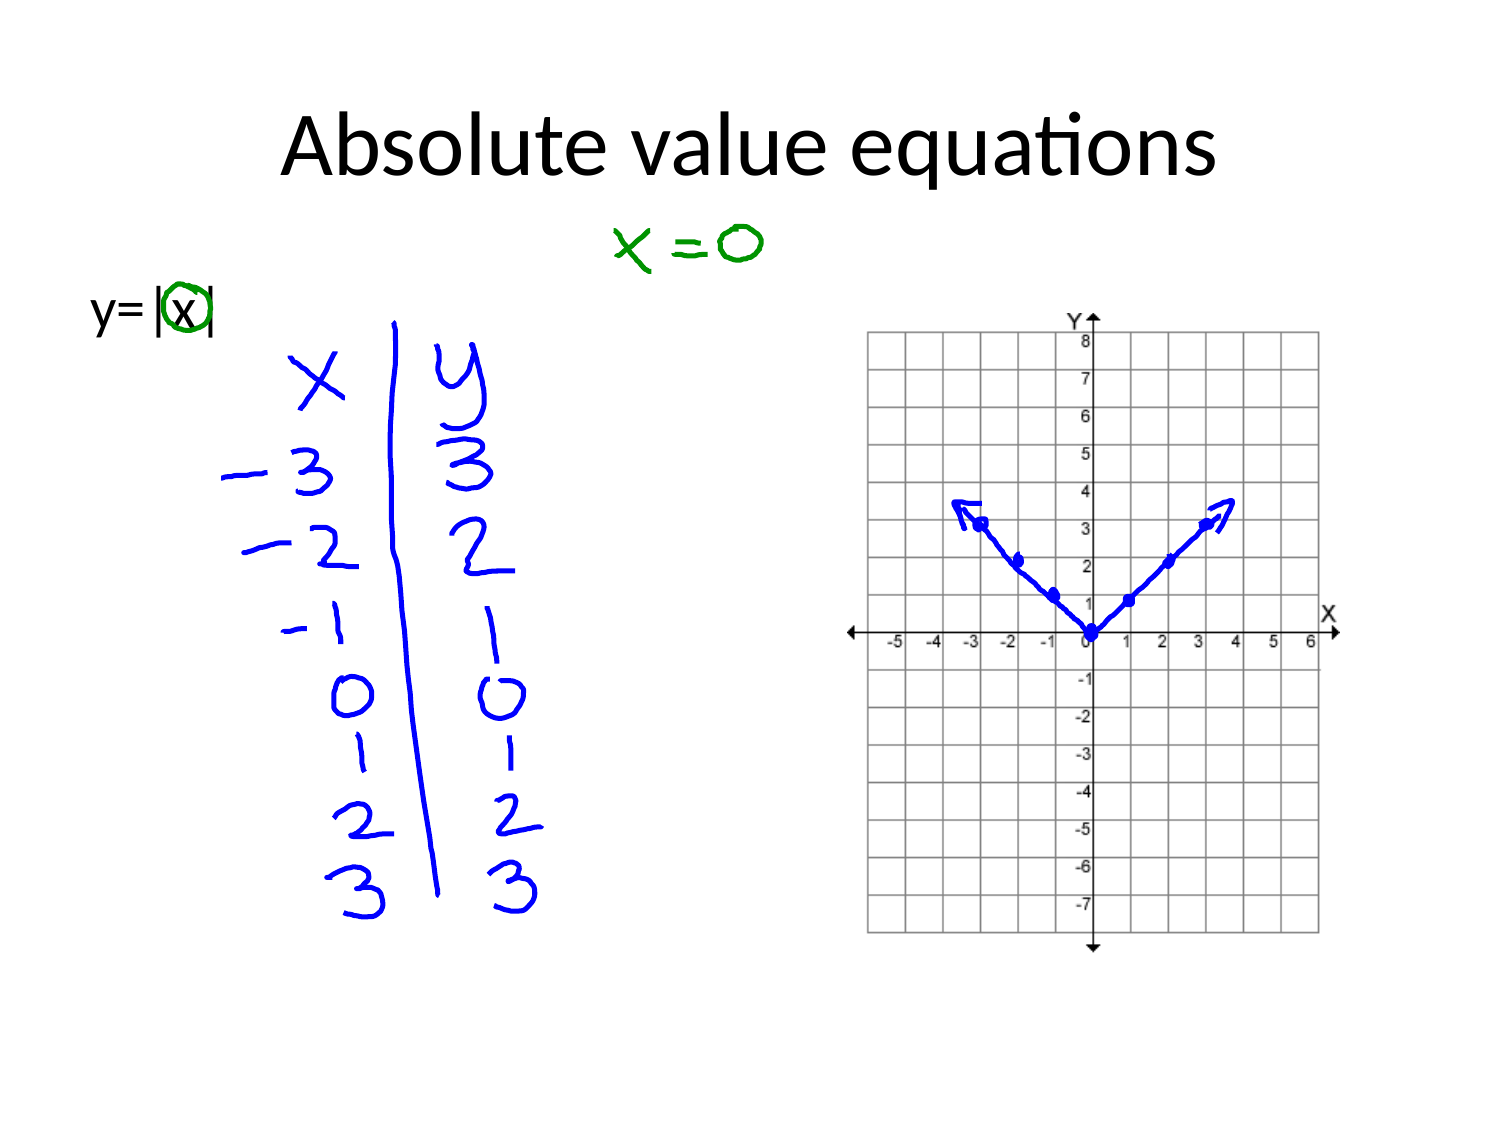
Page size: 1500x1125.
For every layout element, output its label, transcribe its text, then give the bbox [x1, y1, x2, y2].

text_box [508, 735, 512, 771]
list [847, 313, 1340, 955]
text_box [289, 355, 319, 381]
text_box [325, 866, 384, 918]
text_box [487, 861, 536, 912]
text_box [496, 795, 543, 835]
text_box [221, 471, 268, 479]
text_box [436, 438, 492, 490]
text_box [613, 226, 762, 272]
text_box [291, 449, 332, 495]
text_box [299, 351, 336, 411]
title Absolute value equations [75, 45, 1425, 233]
text_box [479, 678, 525, 720]
text_box [242, 542, 292, 554]
text_box [435, 343, 485, 430]
text_box [333, 802, 395, 838]
text_box [320, 380, 345, 399]
text_box [451, 518, 516, 575]
text_box [332, 602, 342, 645]
text_box [356, 733, 366, 773]
text_box [389, 321, 440, 897]
text_box [309, 526, 359, 568]
text_box [282, 627, 307, 633]
text_box [486, 606, 498, 664]
text_box [162, 283, 212, 332]
list y=|x| [75, 262, 738, 1005]
text_box [333, 675, 373, 717]
